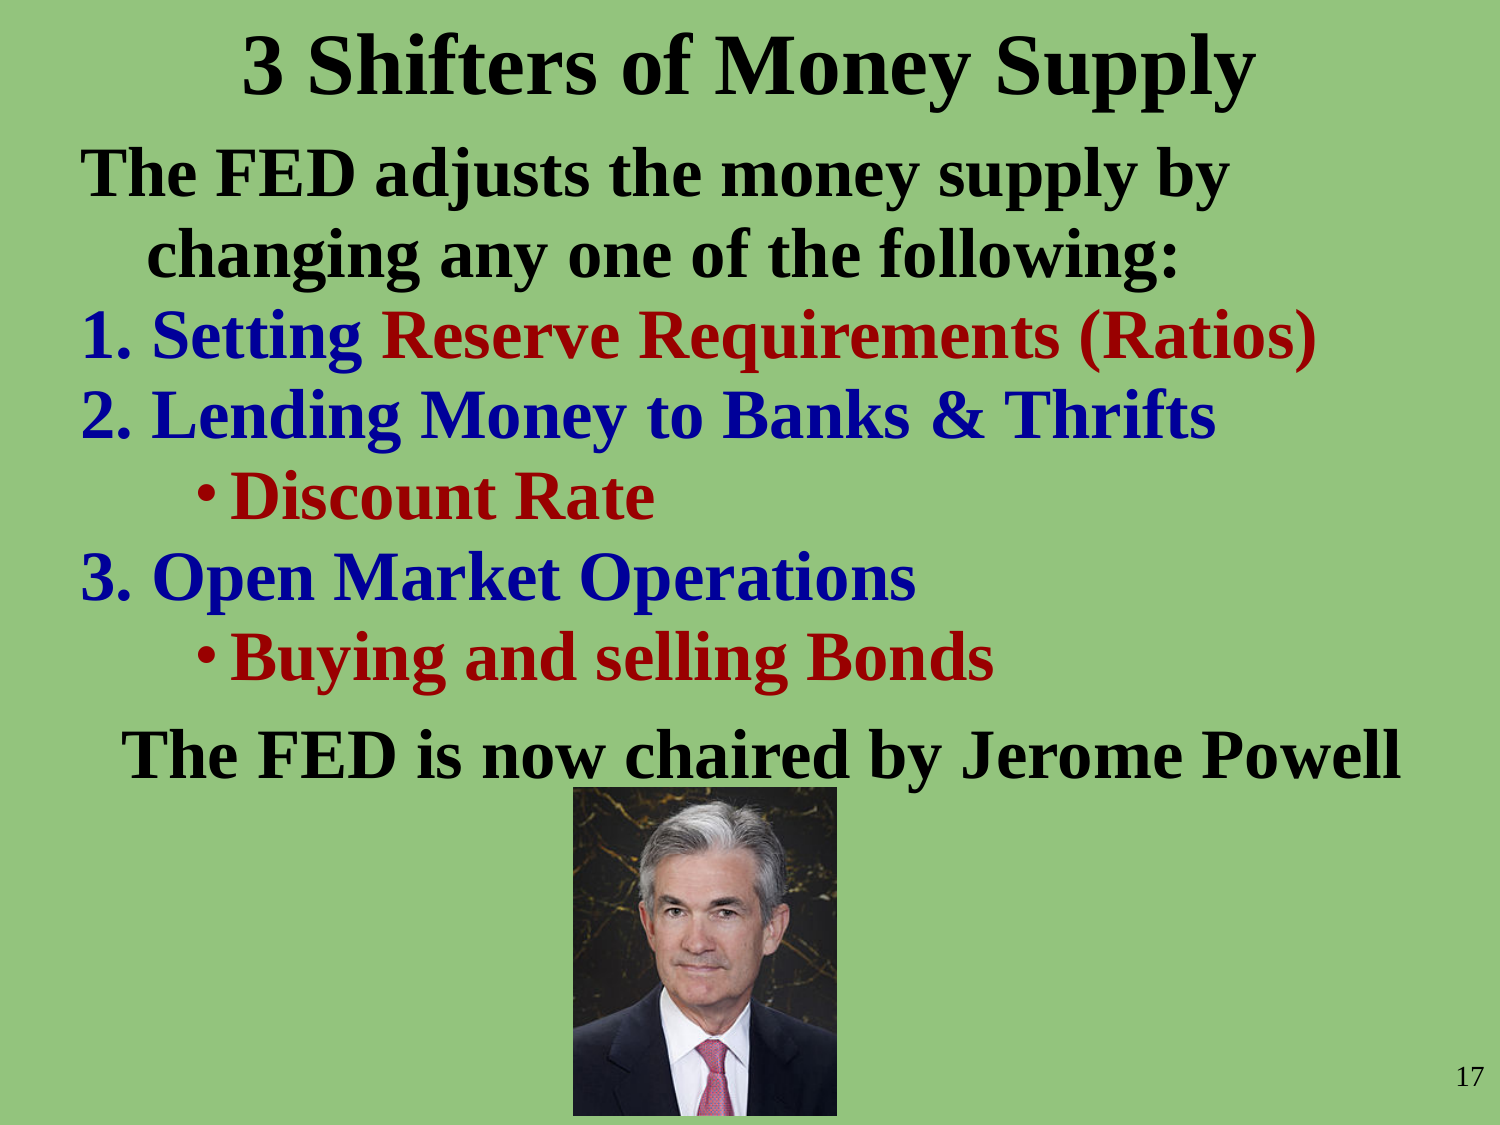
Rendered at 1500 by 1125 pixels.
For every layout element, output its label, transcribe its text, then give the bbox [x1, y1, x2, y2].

text_box ‹#› [1187, 1049, 1500, 1125]
text_box The FED adjusts the money supply by changing any one of the following: 1. Setting Reserve Requirements (Ratios) 2. Lending Money to Banks & Thrifts Discount Rate 3. Open Market Operations Buying and selling Bonds [65, 124, 1500, 705]
text_box 3 Shifters of Money Supply [0, 0, 1500, 120]
picture [573, 786, 837, 1116]
text_box The FED is now chaired by Jerome Powell [87, 699, 1438, 801]
